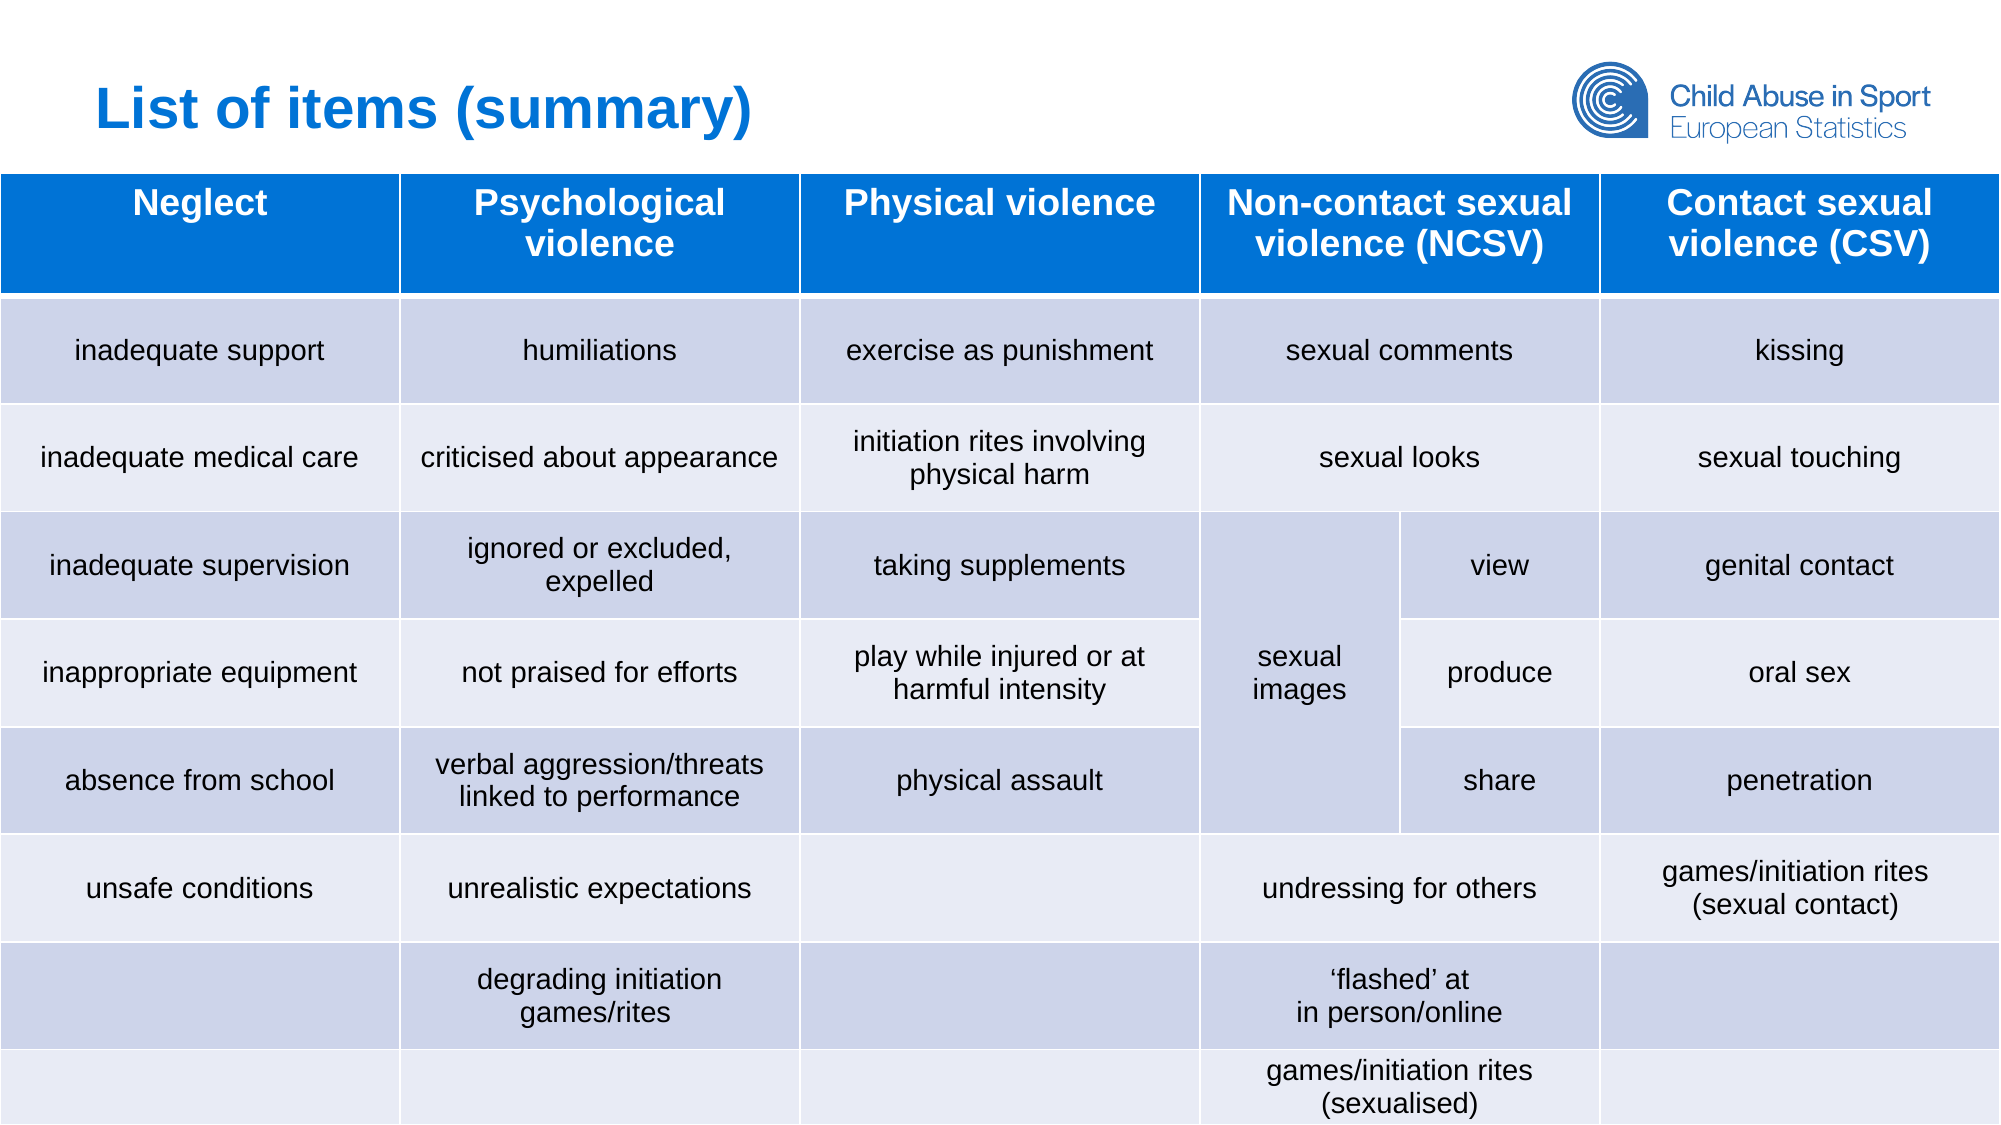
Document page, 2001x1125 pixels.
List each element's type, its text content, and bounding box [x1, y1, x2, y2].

picture [1527, 39, 1976, 172]
table_header Psychological violence [401, 174, 799, 293]
table_cell exercise as punishment [801, 299, 1199, 403]
table_cell penetration [1601, 728, 1999, 833]
table_cell physical assault [801, 728, 1199, 833]
table_cell degrading initiation games/rites [401, 943, 799, 1049]
table_cell sexual comments [1201, 299, 1599, 403]
table_cell inappropriate equipment [1, 620, 399, 726]
table_cell games/initiation rites (sexualised) [1201, 1050, 1599, 1124]
table_cell kissing [1601, 299, 1999, 403]
table_cell unrealistic expectations [401, 835, 799, 941]
table_cell produce [1401, 620, 1599, 726]
table_cell inadequate medical care [1, 405, 399, 511]
title List of items (summary) [80, 45, 1366, 172]
table_cell ignored or excluded, expelled [401, 512, 799, 618]
table_cell sexual touching [1601, 405, 1999, 511]
table_cell initiation rites involving physical harm [801, 405, 1199, 511]
table_cell [1, 943, 399, 1049]
table_cell [1601, 1050, 1999, 1124]
table_cell [401, 1050, 799, 1124]
table_cell humiliations [401, 299, 799, 403]
table_cell genital contact [1601, 512, 1999, 618]
table_cell taking supplements [801, 512, 1199, 618]
table_cell view [1401, 512, 1599, 618]
table_cell [801, 943, 1199, 1049]
table_header Neglect [1, 174, 399, 293]
table_cell criticised about appearance [401, 405, 799, 511]
table_cell verbal aggression/threats linked to performance [401, 728, 799, 833]
table_cell absence from school [1, 728, 399, 833]
table_cell ‘flashed’ at in person/online [1201, 943, 1599, 1049]
table_cell sexual images [1201, 512, 1399, 833]
table_cell not praised for efforts [401, 620, 799, 726]
table_cell play while injured or at harmful intensity [801, 620, 1199, 726]
table_cell games/initiation rites (sexual contact) [1601, 835, 1999, 941]
table_cell inadequate supervision [1, 512, 399, 618]
table_header Physical violence [801, 174, 1199, 293]
table_cell undressing for others [1201, 835, 1599, 941]
table_cell inadequate support [1, 299, 399, 403]
table_cell sexual looks [1201, 405, 1599, 511]
table_header Non-contact sexual violence (NCSV) [1201, 174, 1599, 293]
table_cell [801, 1050, 1199, 1124]
table_cell [1601, 943, 1999, 1049]
table_cell share [1401, 728, 1599, 833]
table_cell [801, 835, 1199, 941]
table_cell unsafe conditions [1, 835, 399, 941]
table_cell oral sex [1601, 620, 1999, 726]
table_cell [1, 1050, 399, 1124]
table_header Contact sexual violence (CSV) [1601, 174, 1999, 293]
